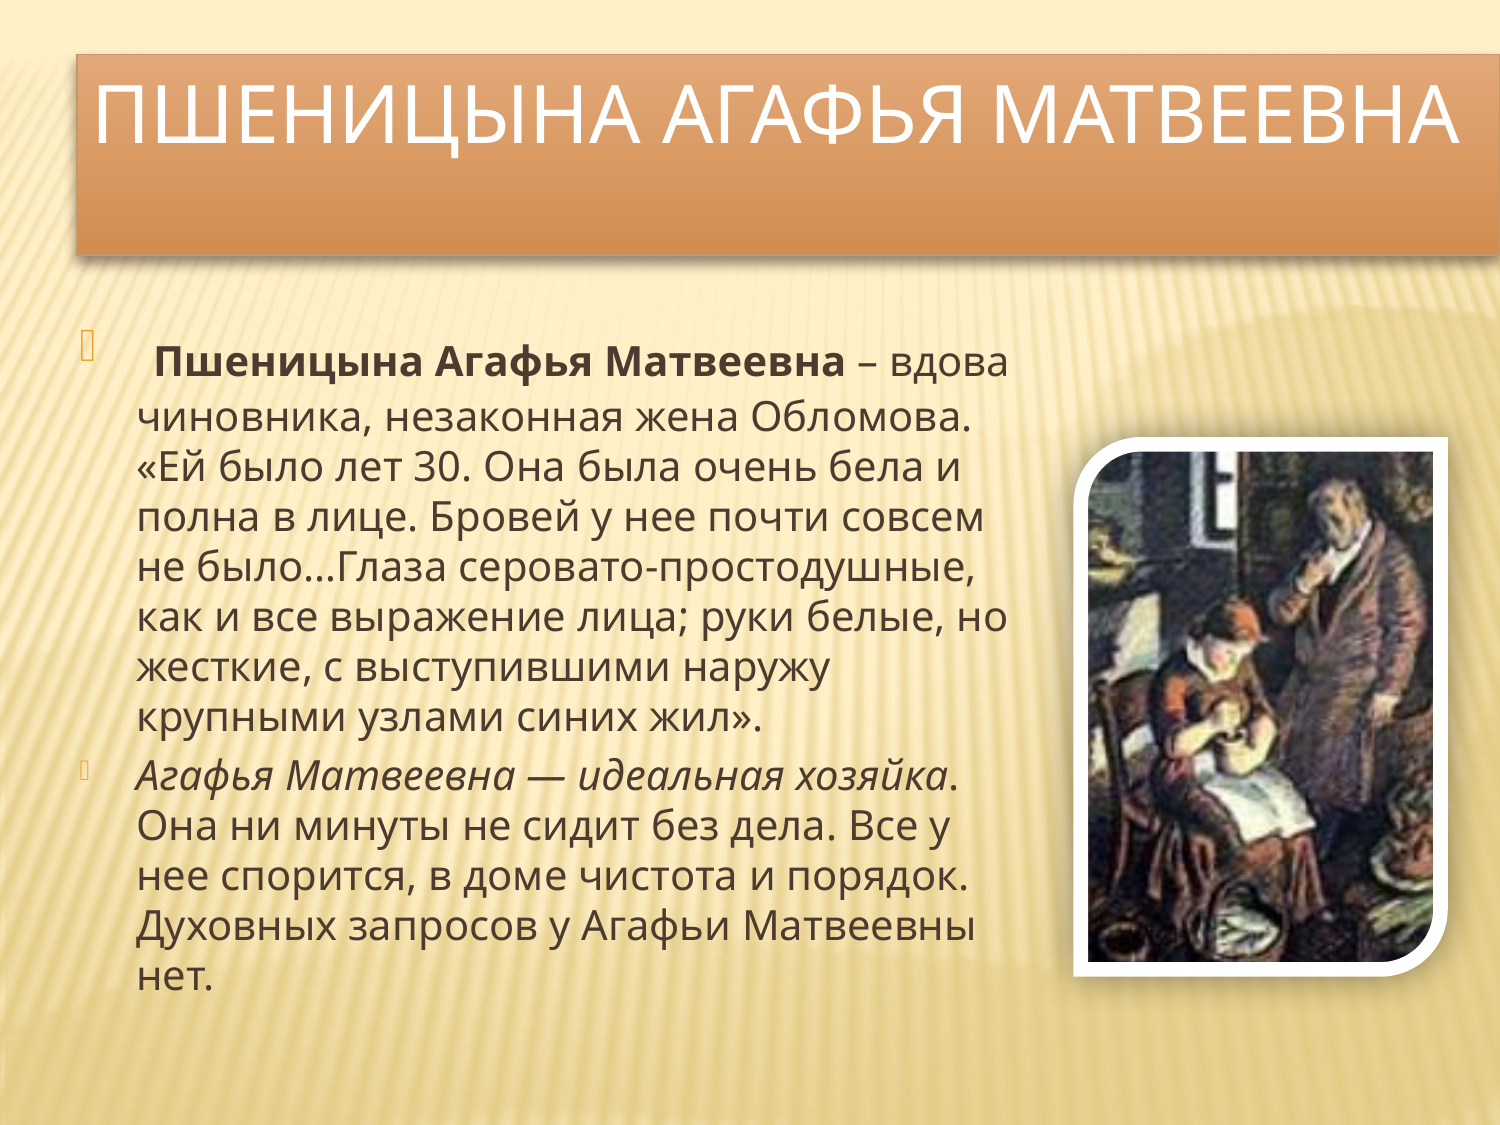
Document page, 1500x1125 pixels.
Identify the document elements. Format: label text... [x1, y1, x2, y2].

picture [1080, 444, 1441, 970]
list Пшеницына Агафья Матвеевна – вдова чиновника, незаконная жена Обломова. «Ей было лет 30. Она была очень бела и полна в лице. Бровей у нее почти совсем не было…Глаза серовато-простодушные, как и все выражение лица; руки белые, но жесткие, с выступившими наружу крупными узлами синих жил». Агафья Матвеевна — идеальная хозяйка. Она ни минуты не сидит без дела. Все у нее спорится, в доме чистота и порядок. Духовных запросов у Агафьи Матвеевны нет. [64, 302, 1049, 1046]
title Пшеницына Агафья Матвеевна [76, 54, 1500, 256]
